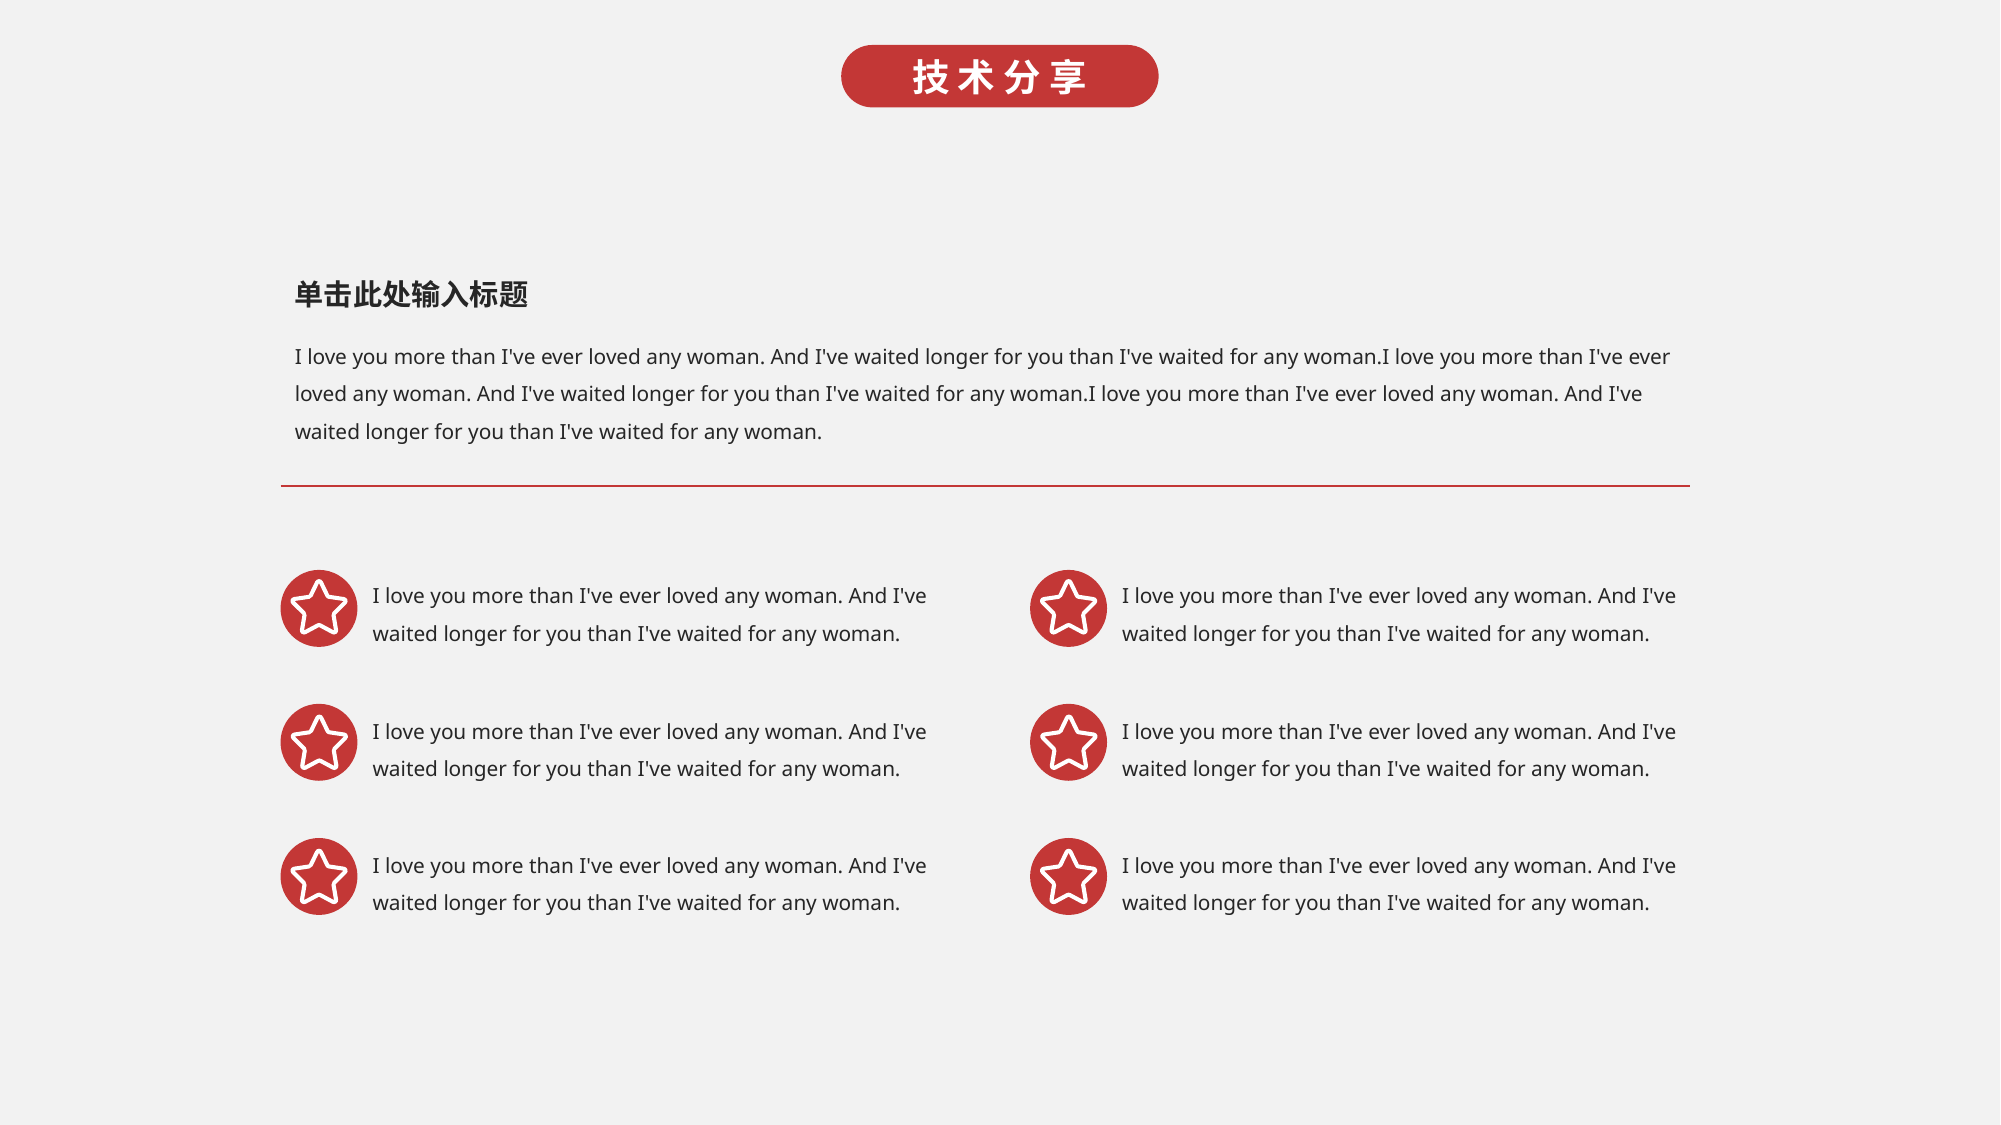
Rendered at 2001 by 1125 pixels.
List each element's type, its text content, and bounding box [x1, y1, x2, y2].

text_box I love you more than I've ever loved any woman. And I've waited longer for you than I've waited for any woman. [358, 563, 971, 653]
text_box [1030, 703, 1108, 781]
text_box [1030, 837, 1108, 915]
text_box 单击此处输入标题 [280, 269, 616, 319]
text_box I love you more than I've ever loved any woman. And I've waited longer for you than I've waited for any woman.I love you more than I've ever loved any woman. And I've waited longer for you than I've waited for any woman.I love you more than I've ever loved any woman. And I've waited longer for you than I've waited for any woman. [280, 324, 1712, 451]
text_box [280, 569, 358, 647]
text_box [280, 703, 358, 781]
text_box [280, 837, 358, 915]
text_box I love you more than I've ever loved any woman. And I've waited longer for you than I've waited for any woman. [1107, 563, 1720, 653]
text_box I love you more than I've ever loved any woman. And I've waited longer for you than I've waited for any woman. [1107, 833, 1720, 923]
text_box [1030, 569, 1108, 647]
text_box I love you more than I've ever loved any woman. And I've waited longer for you than I've waited for any woman. [1107, 698, 1720, 788]
text_box I love you more than I've ever loved any woman. And I've waited longer for you than I've waited for any woman. [358, 833, 971, 923]
text_box I love you more than I've ever loved any woman. And I've waited longer for you than I've waited for any woman. [358, 698, 971, 788]
text_box 技 术 分 享 [840, 43, 1160, 109]
